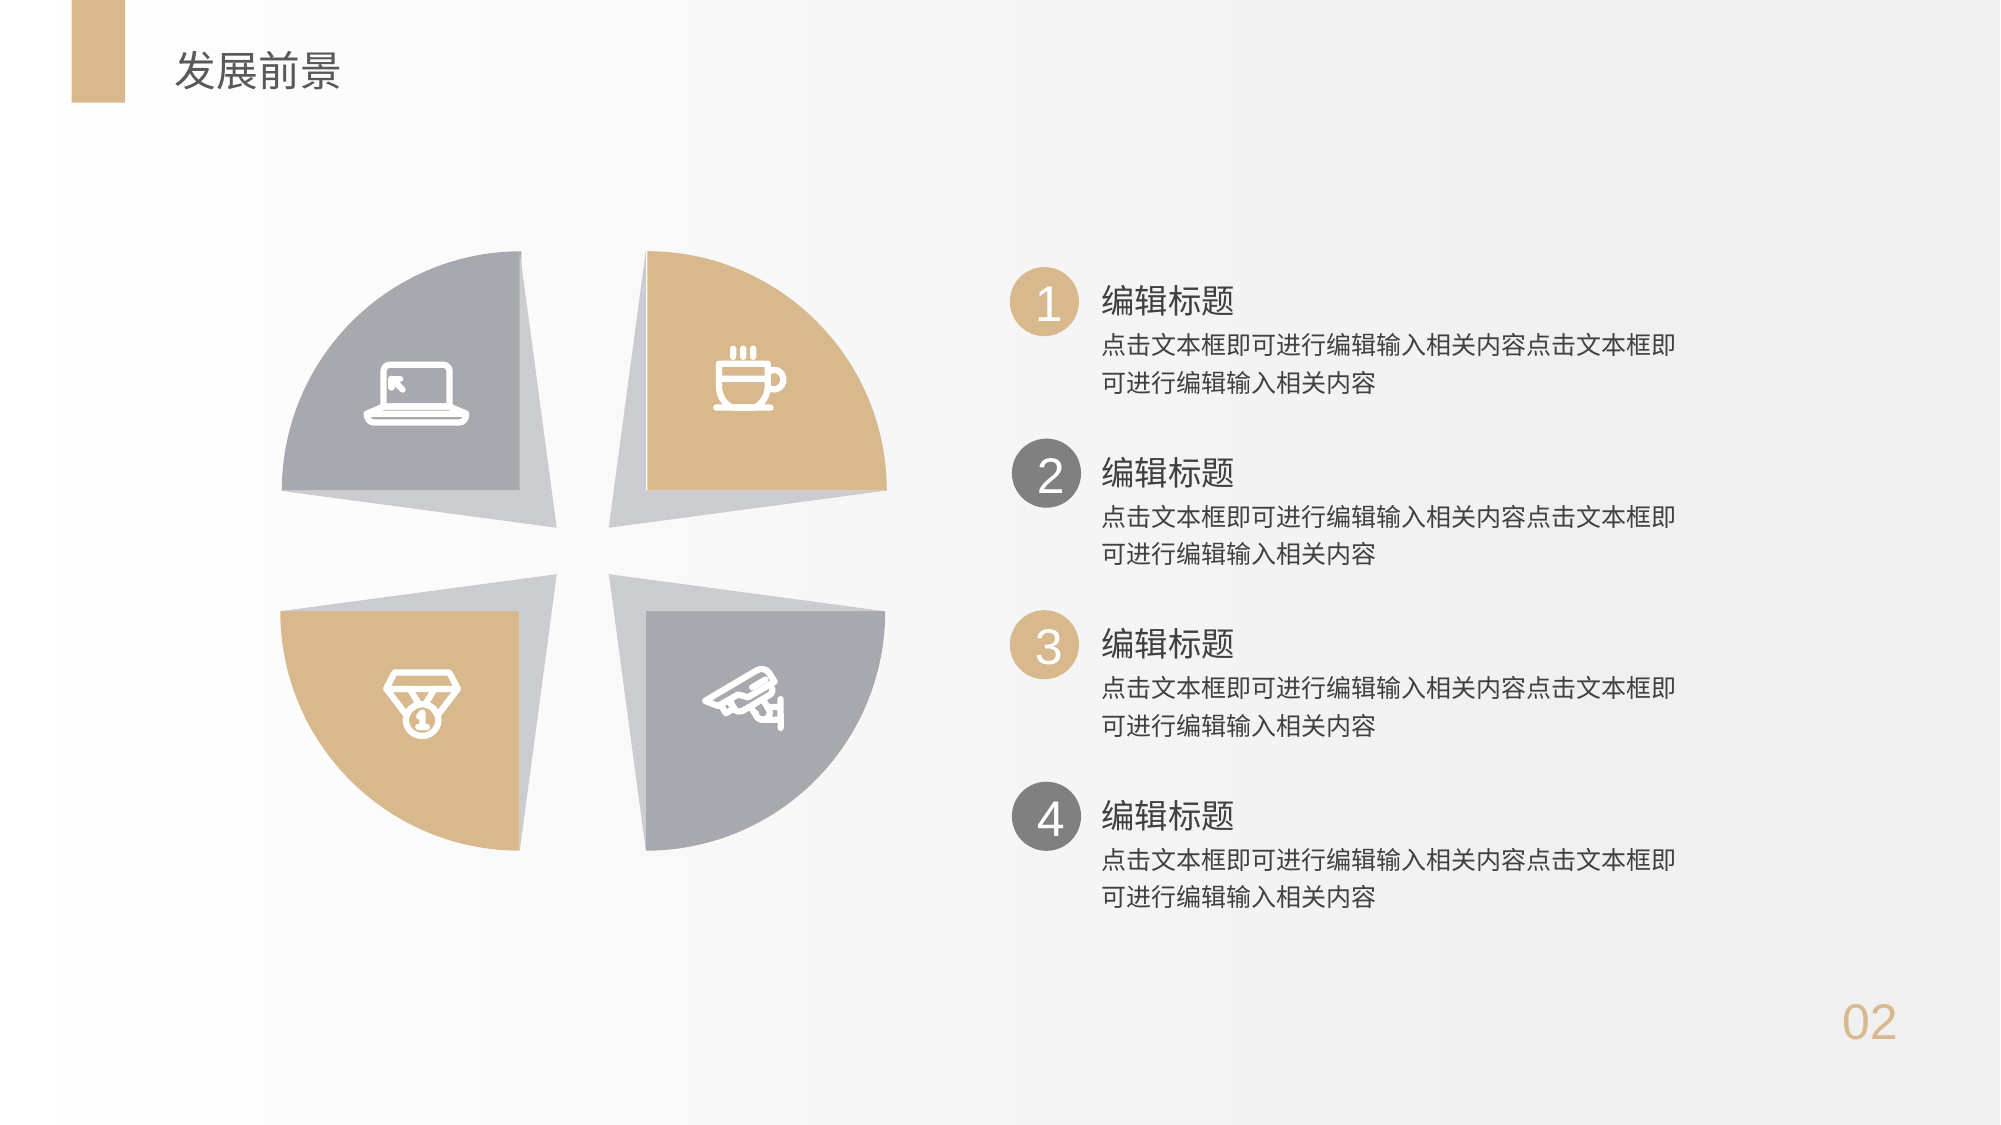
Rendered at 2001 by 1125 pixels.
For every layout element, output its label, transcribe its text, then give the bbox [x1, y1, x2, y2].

text_box 点击文本框即可进行编辑输入相关内容点击文本框即可进行编辑输入相关内容 [1086, 486, 1700, 576]
text_box 02 [1814, 982, 1925, 1057]
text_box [280, 251, 887, 851]
text_box 点击文本框即可进行编辑输入相关内容点击文本框即可进行编辑输入相关内容 [1086, 658, 1700, 748]
text_box 发展前景 [160, 37, 495, 102]
text_box 编辑标题 [1086, 616, 1269, 671]
text_box 3 [1008, 609, 1081, 681]
text_box [71, 0, 126, 104]
text_box 点击文本框即可进行编辑输入相关内容点击文本框即可进行编辑输入相关内容 [1086, 314, 1700, 405]
text_box 编辑标题 [1086, 787, 1269, 843]
text_box 1 [1008, 266, 1081, 338]
text_box 4 [1010, 780, 1083, 852]
text_box 2 [1010, 437, 1083, 509]
text_box 编辑标题 [1086, 273, 1269, 328]
text_box 编辑标题 [1086, 444, 1269, 500]
text_box 点击文本框即可进行编辑输入相关内容点击文本框即可进行编辑输入相关内容 [1086, 829, 1700, 920]
